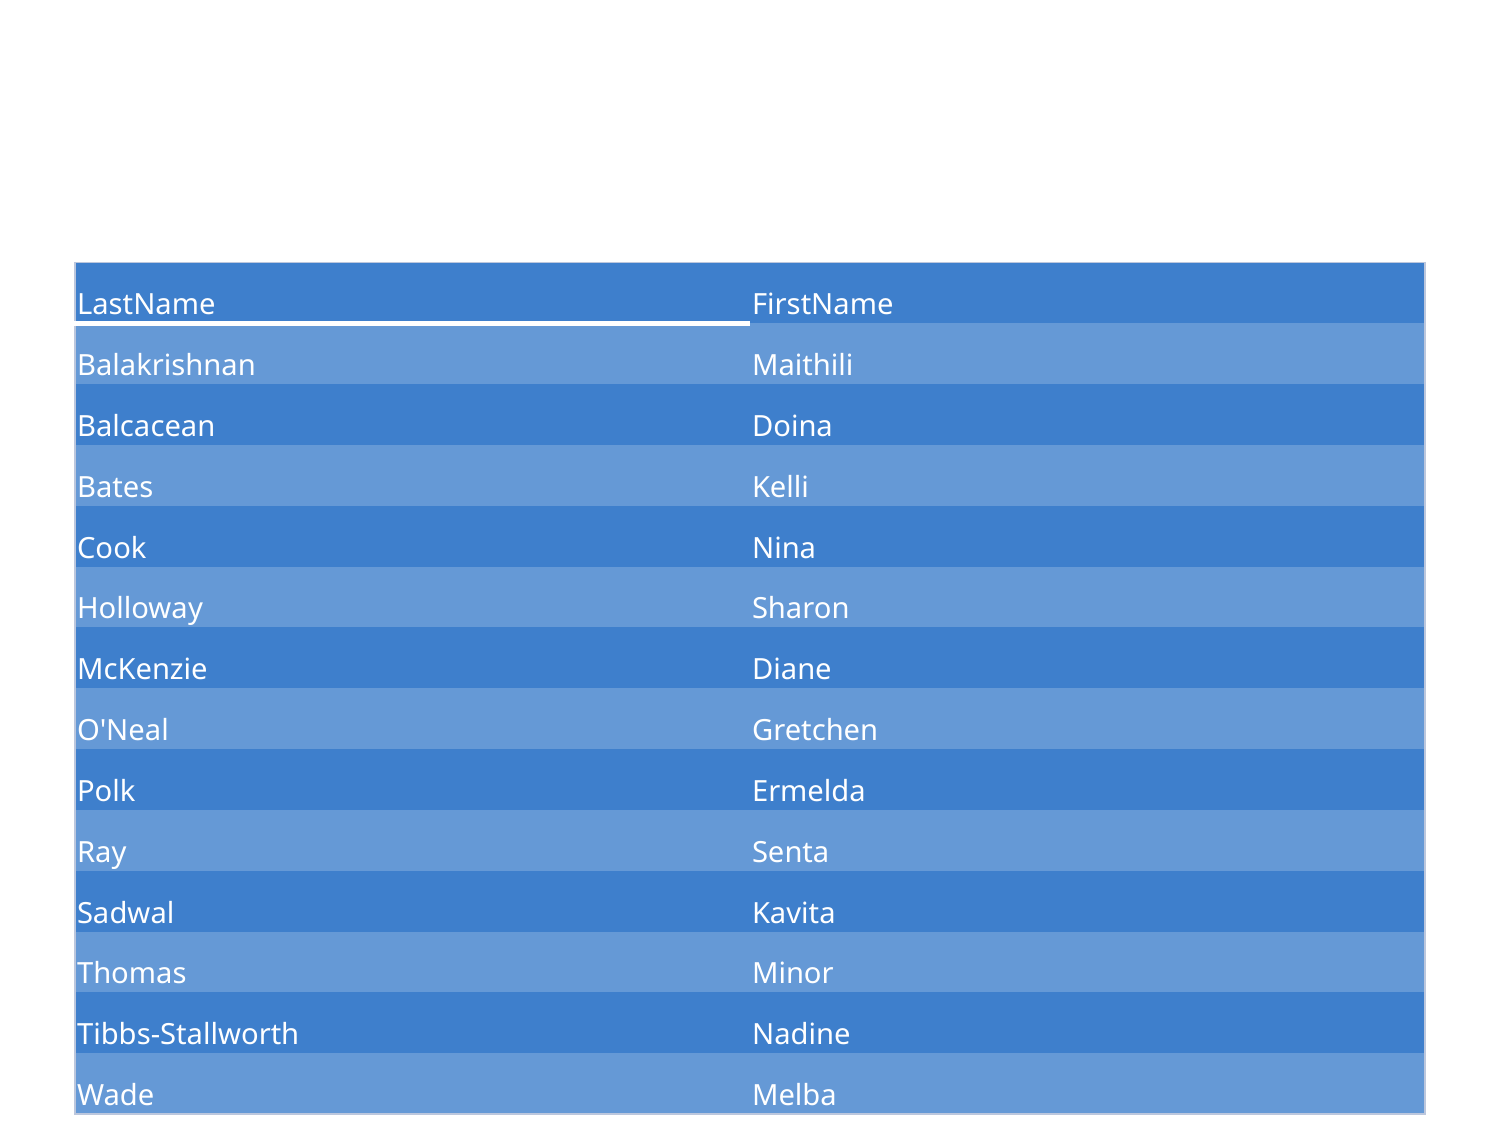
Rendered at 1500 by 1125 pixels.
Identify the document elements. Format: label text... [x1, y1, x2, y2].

table_header FirstName [750, 263, 1424, 323]
table_cell McKenzie [76, 627, 750, 688]
table_cell Kavita [750, 871, 1424, 932]
table_cell Nina [750, 506, 1424, 567]
table_cell Tibbs-Stallworth [76, 992, 750, 1053]
table_cell Wade [76, 1053, 750, 1113]
table_cell Minor [750, 932, 1424, 992]
table_cell Balakrishnan [76, 326, 750, 384]
table_cell Bates [76, 445, 750, 506]
table_cell Polk [76, 749, 750, 810]
table_cell Nadine [750, 992, 1424, 1053]
table_cell Melba [750, 1053, 1424, 1113]
table_cell Sadwal [76, 871, 750, 932]
table_cell Ermelda [750, 749, 1424, 810]
table_cell Doina [750, 384, 1424, 445]
table_cell Gretchen [750, 688, 1424, 749]
table_cell Holloway [76, 567, 750, 627]
table_cell Thomas [76, 932, 750, 992]
table_cell Balcacean [76, 384, 750, 445]
table_cell Senta [750, 810, 1424, 871]
table_cell Maithili [750, 323, 1424, 384]
table_cell Cook [76, 506, 750, 567]
table_cell Ray [76, 810, 750, 871]
table_cell O'Neal [76, 688, 750, 749]
table_cell Kelli [750, 445, 1424, 506]
table_cell Sharon [750, 567, 1424, 627]
table_cell Diane [750, 627, 1424, 688]
table_header LastName [76, 263, 750, 321]
